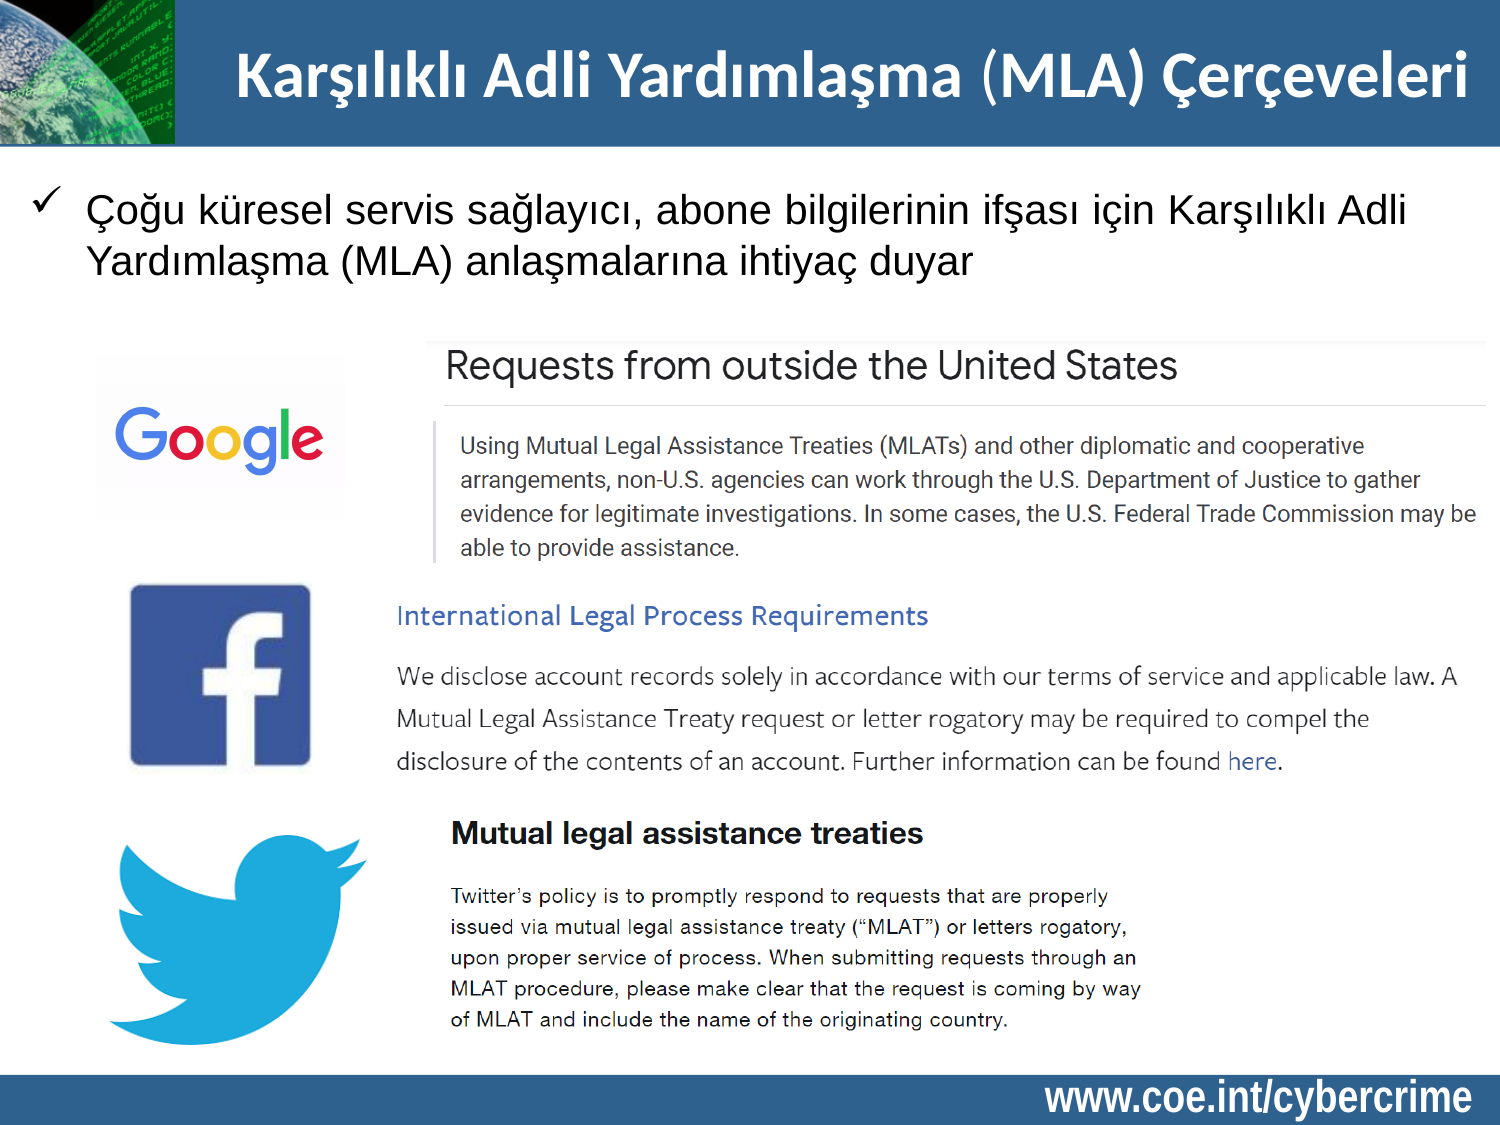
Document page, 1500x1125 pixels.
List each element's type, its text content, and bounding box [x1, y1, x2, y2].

picture [95, 354, 345, 521]
picture [126, 580, 314, 776]
text_box Çoğu küresel servis sağlayıcı, abone bilgilerinin ifşası için Karşılıklı Adli Yardımlaşma (MLA) anlaşmalarına ihtiyaç duyar [14, 175, 1423, 346]
picture [440, 808, 1163, 1053]
picture [0, 0, 175, 144]
picture [366, 587, 1486, 790]
text_box Karşılıklı Adli Yardımlaşma (MLA) Çerçeveleri [177, 0, 1500, 149]
picture [109, 835, 367, 1045]
picture [426, 341, 1486, 582]
text_box www.coe.int/cybercrime [1030, 1059, 1500, 1125]
text_box [0, 1073, 1030, 1125]
